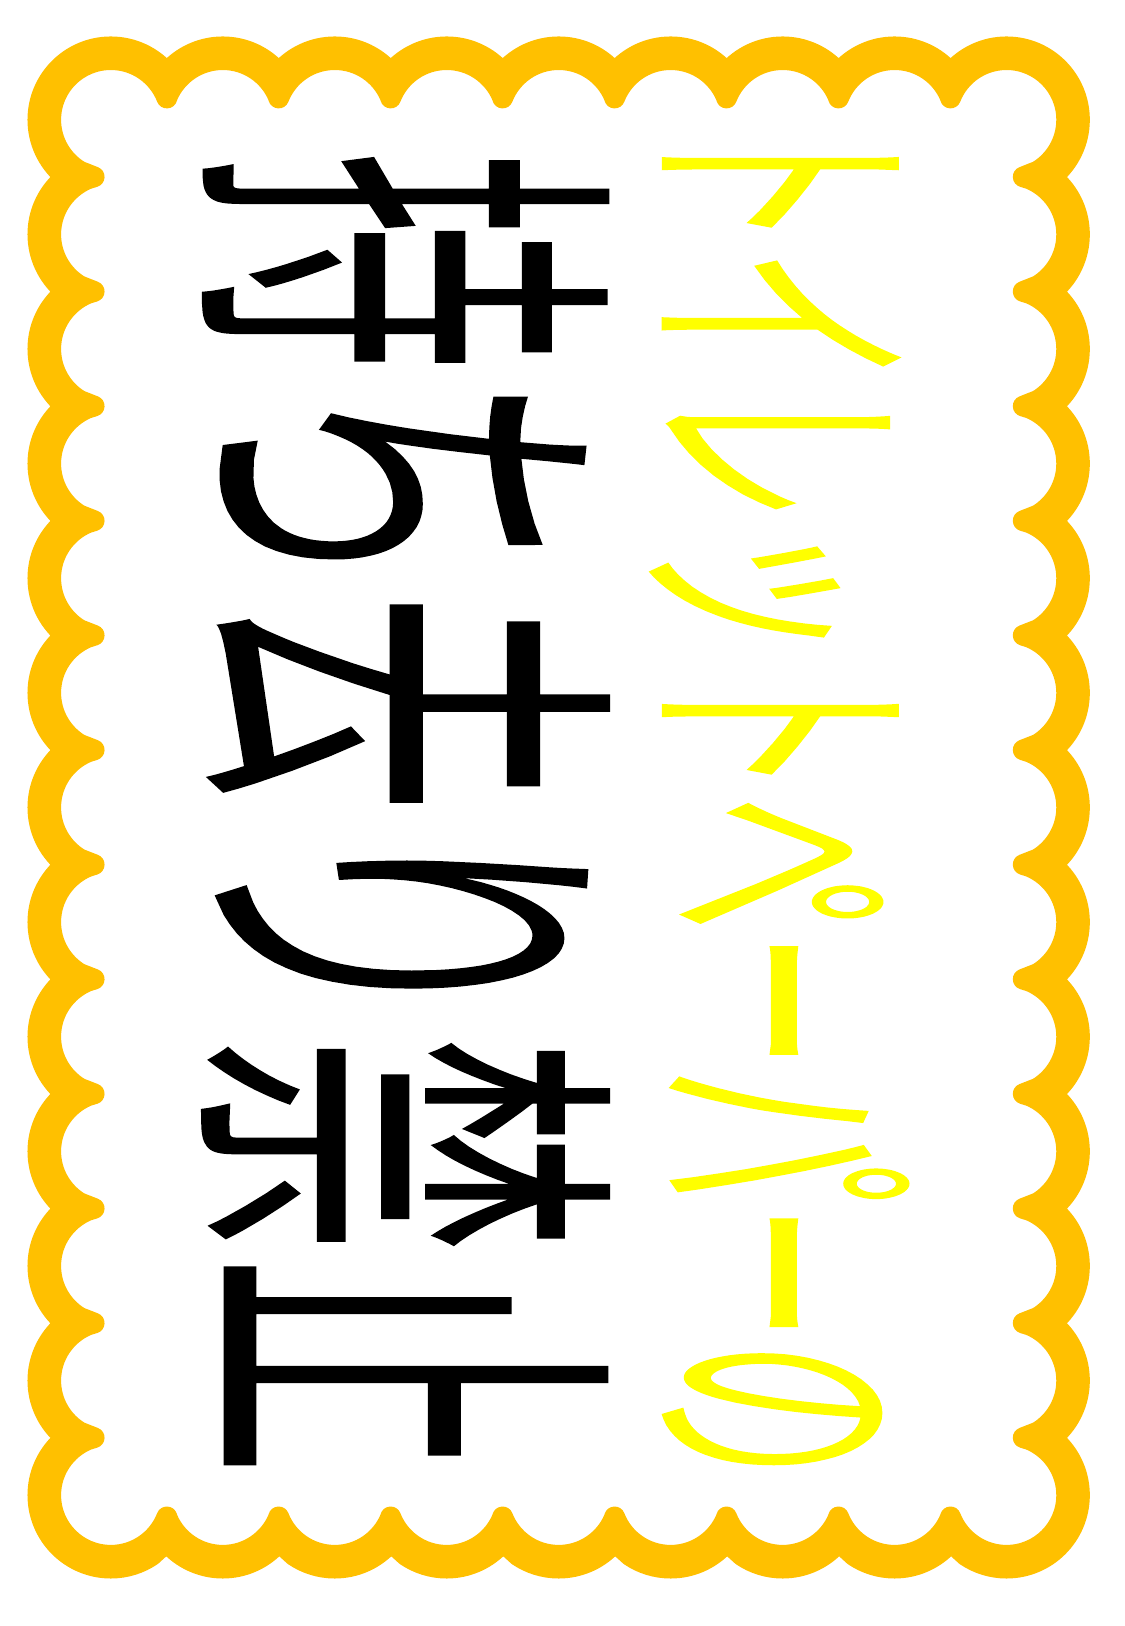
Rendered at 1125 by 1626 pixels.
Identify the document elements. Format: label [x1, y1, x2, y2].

text_box [35, 44, 1082, 1571]
